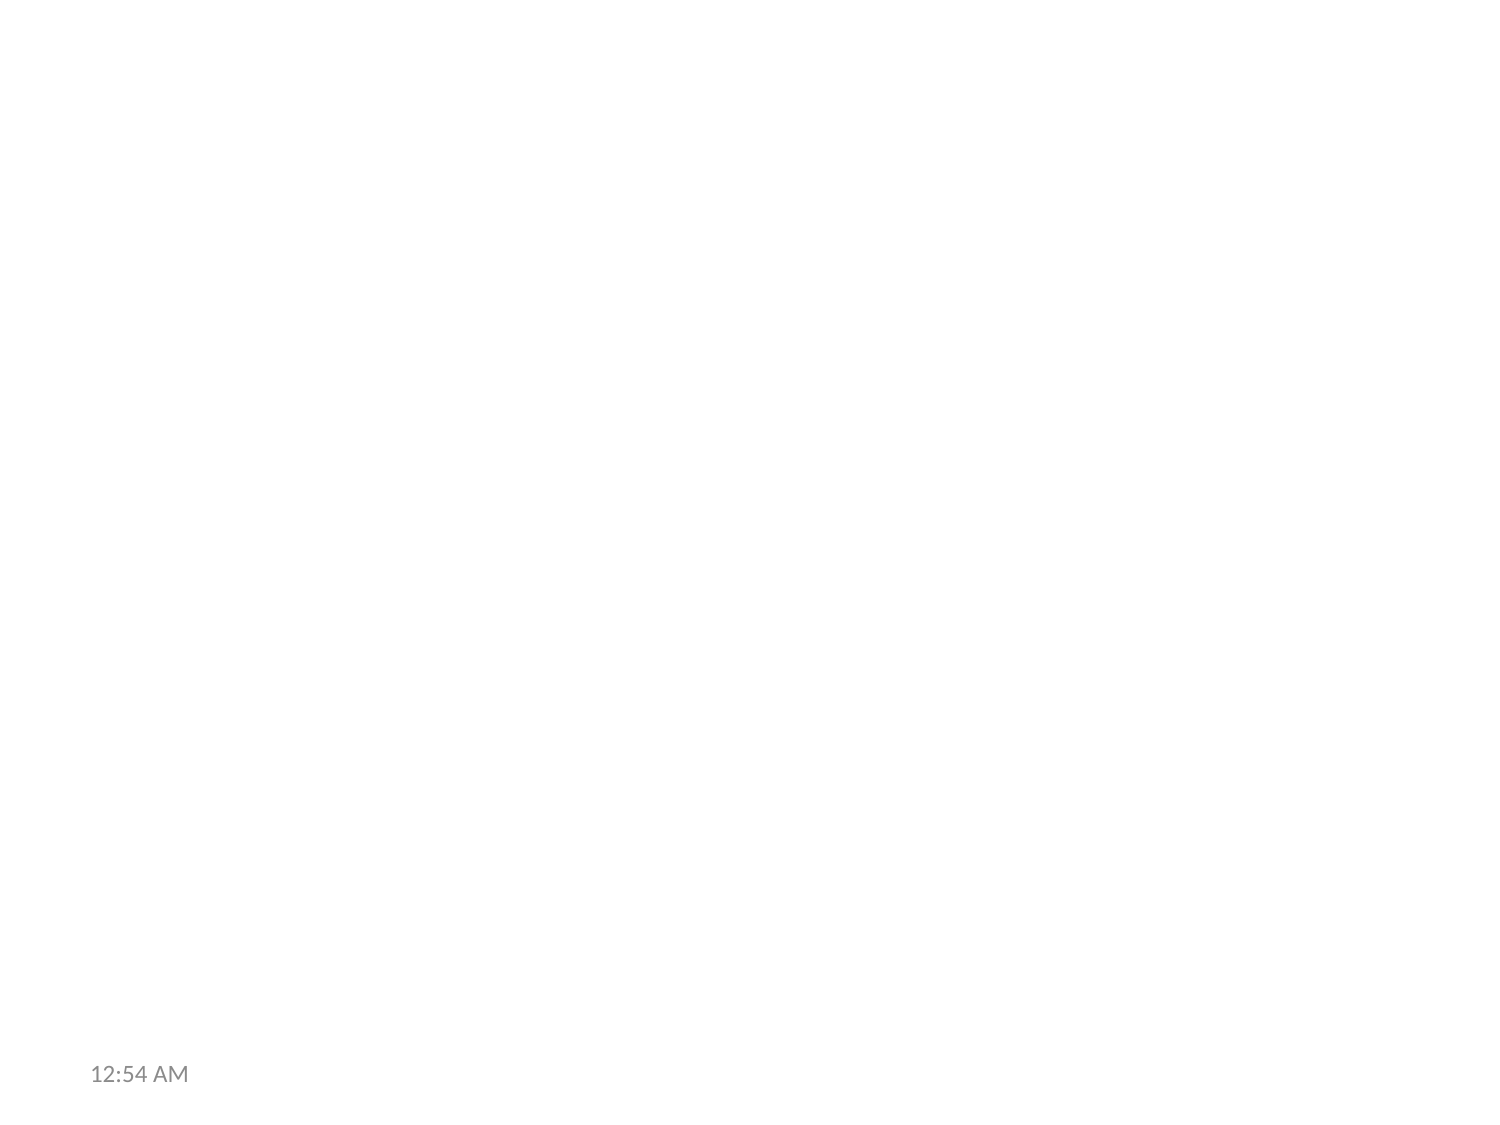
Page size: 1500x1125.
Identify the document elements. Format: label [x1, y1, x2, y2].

slide_number [75, 1042, 425, 1103]
